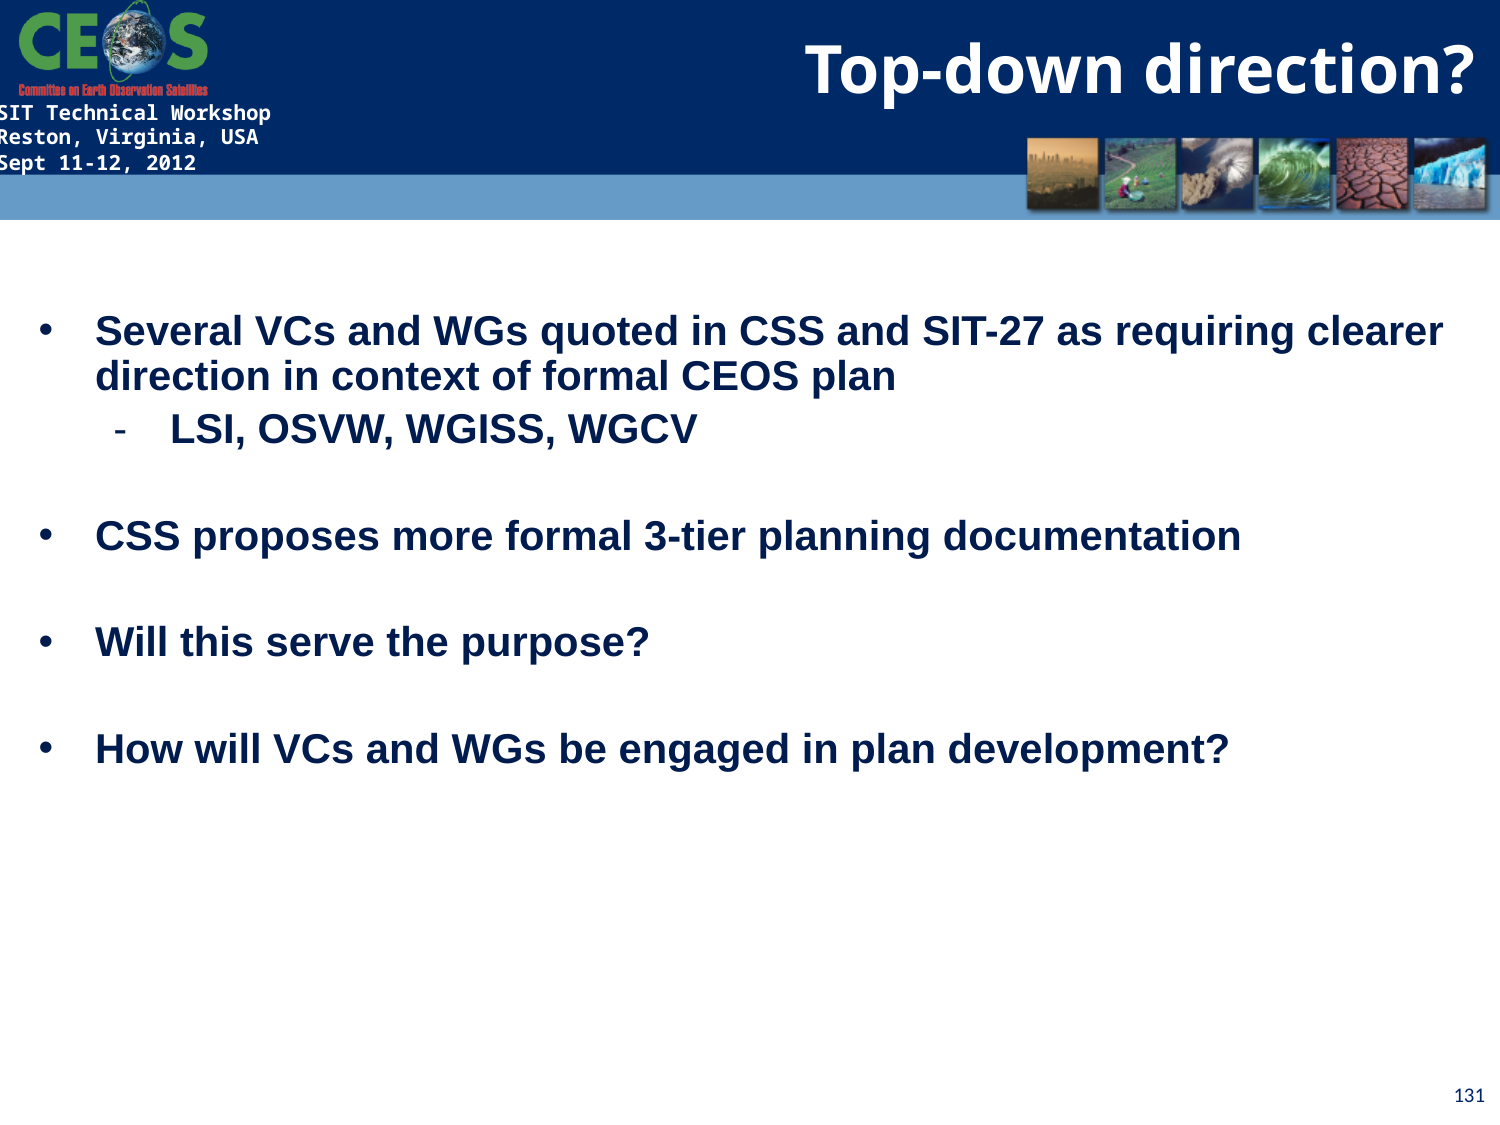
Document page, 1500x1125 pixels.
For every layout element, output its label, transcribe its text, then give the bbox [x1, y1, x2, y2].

slide_number 131 [1473, 1073, 1500, 1125]
text_box Several VCs and WGs quoted in CSS and SIT-27 as requiring clearer direction in context of formal CEOS plan LSI, OSVW, WGISS, WGCV CSS proposes more formal 3-tier planning documentation Will this serve the purpose? How will VCs and WGs be engaged in plan development? [24, 301, 1473, 1125]
title Top-down direction? [216, 16, 1491, 117]
picture [0, 0, 1500, 220]
